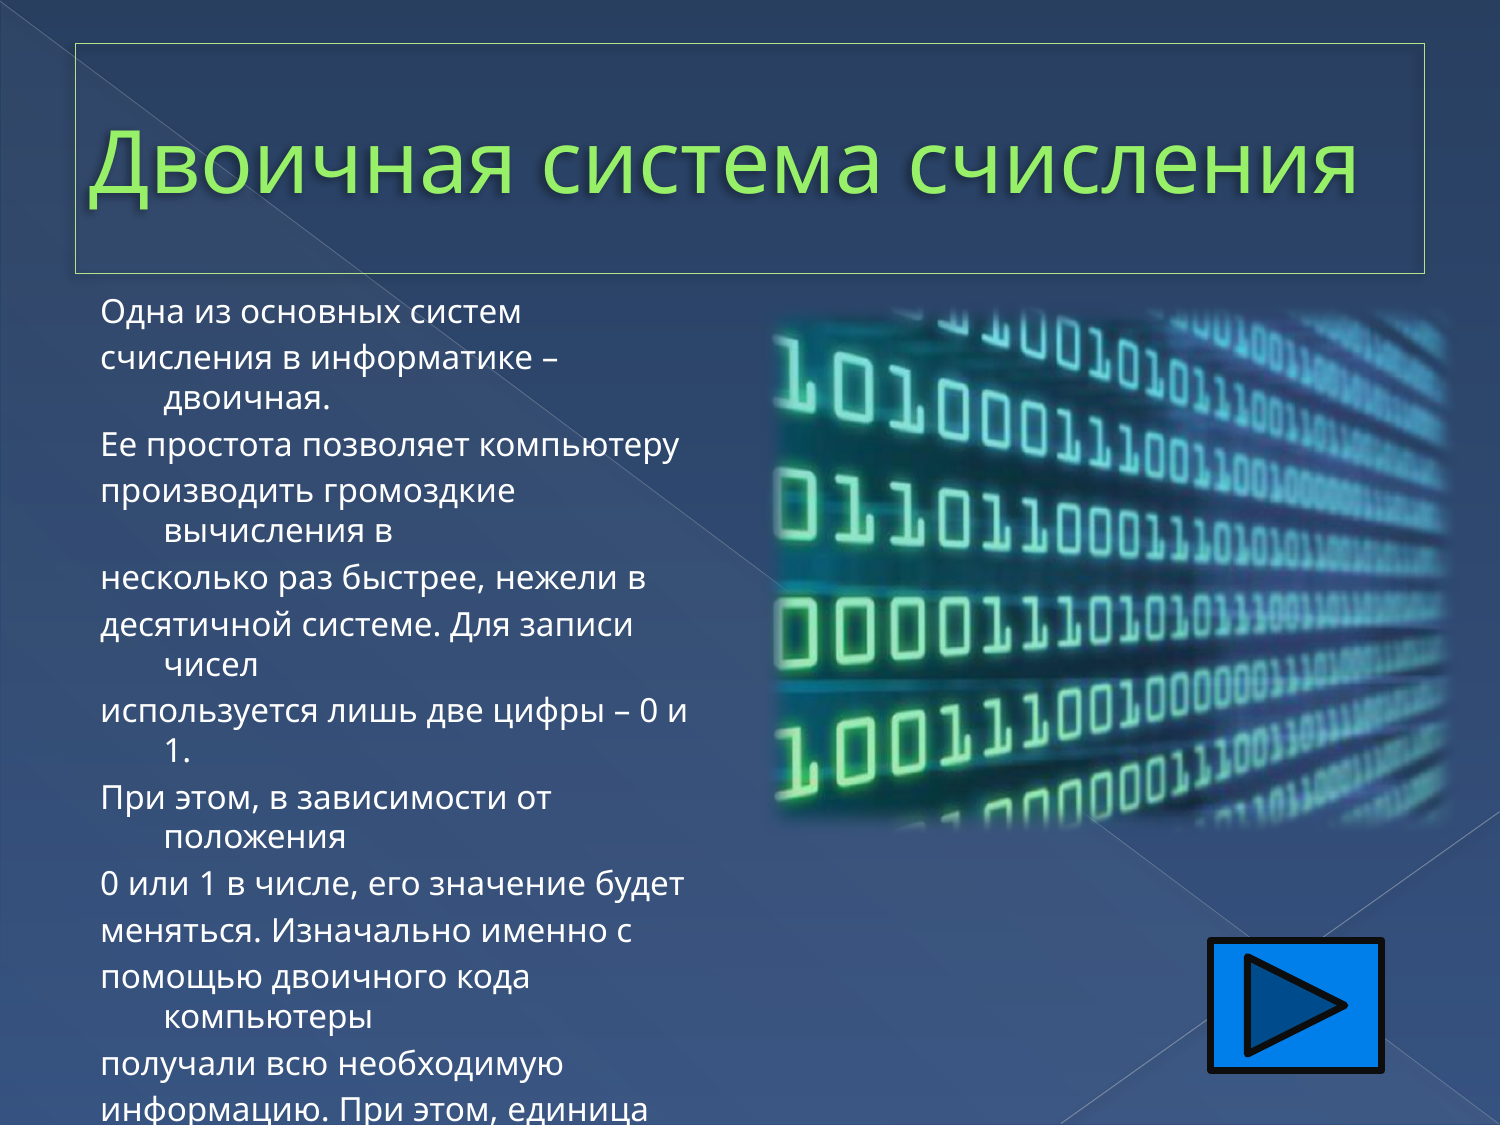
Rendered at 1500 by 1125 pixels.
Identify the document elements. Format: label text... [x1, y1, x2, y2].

list Одна из основных систем счисления в информатике – двоичная. Ее простота позволяет компьютеру производить громоздкие вычисления в несколько раз быстрее, нежели в десятичной системе. Для записи чисел используется лишь две цифры – 0 и 1. При этом, в зависимости от положения 0 или 1 в числе, его значение будет меняться. Изначально именно с помощью двоичного кода компьютеры получали всю необходимую информацию. При этом, единица означала наличие сигнала, передаваемого с помощью напряжения, а ноль – его отсутствие. [75, 282, 738, 1025]
text_box [1207, 937, 1385, 1074]
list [761, 302, 1459, 835]
title Двоичная система счисления [75, 43, 1425, 274]
